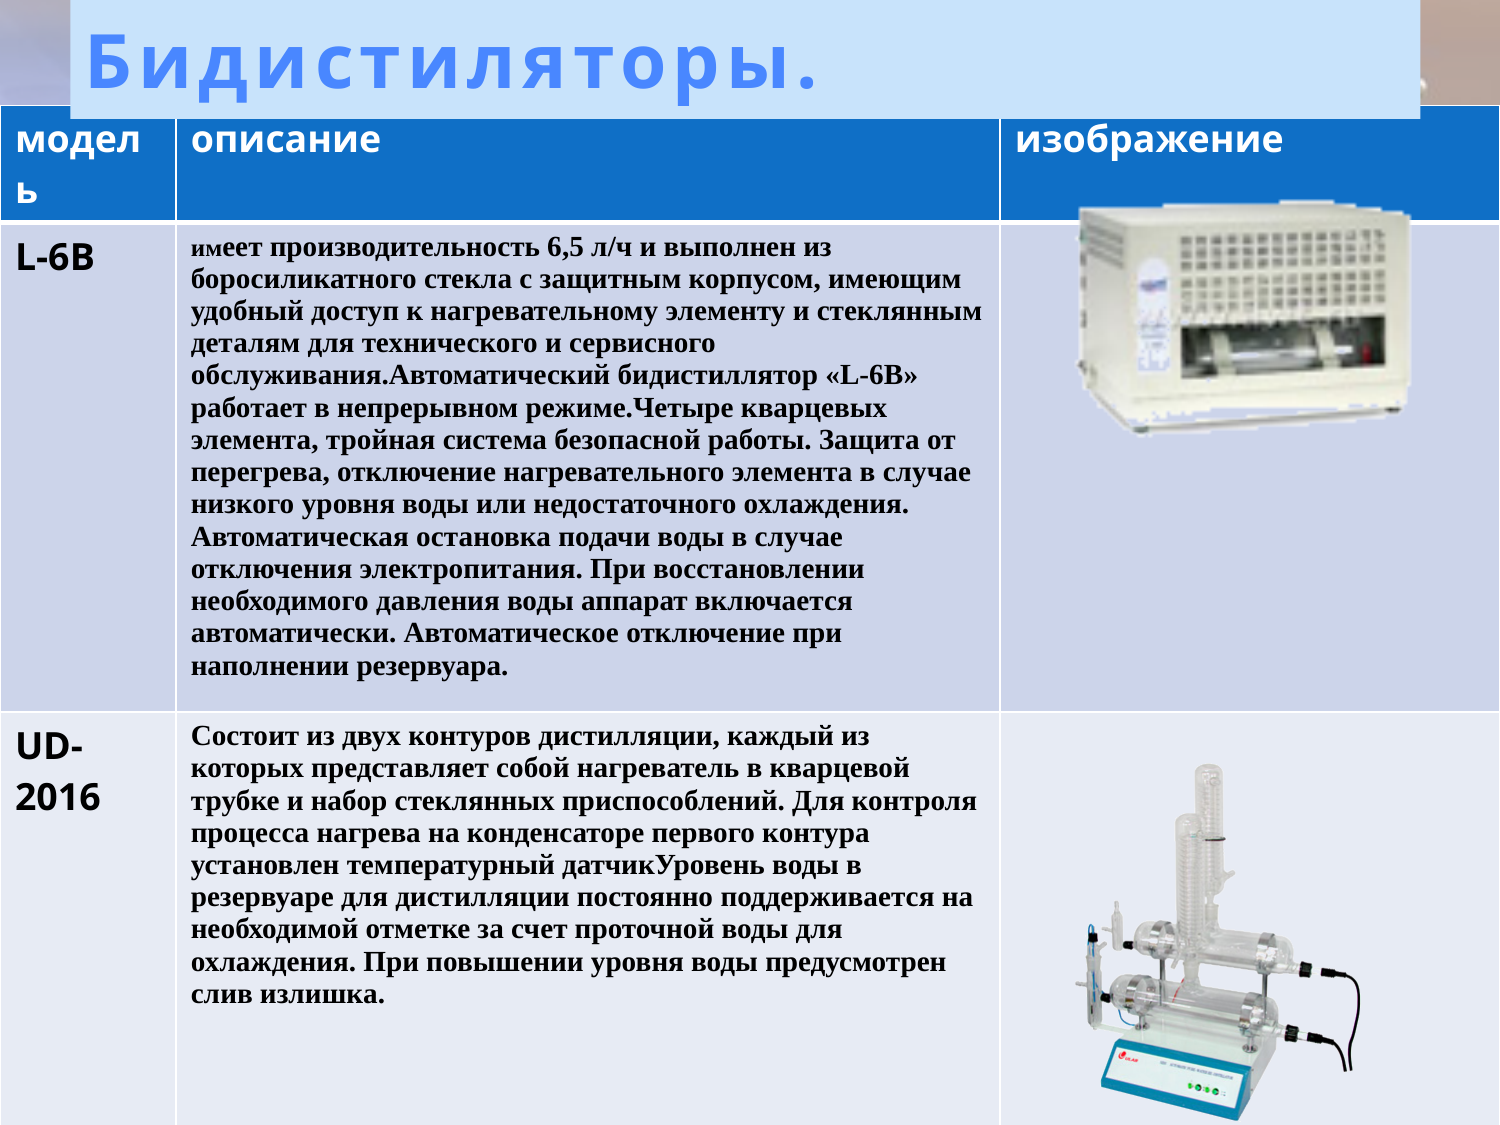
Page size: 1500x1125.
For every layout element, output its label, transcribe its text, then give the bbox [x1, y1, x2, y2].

title Бидистиляторы. [70, 0, 1421, 119]
table_header модель [1, 106, 175, 220]
table_header описание [177, 119, 999, 220]
picture [1066, 187, 1430, 551]
table_cell L-6B [1, 225, 175, 711]
table_cell имеет производительность 6,5 л/ч и выполнен из боросиликатного стекла с защитным корпусом, имеющим удобный доступ к нагревательному элементу и стеклянным деталям для технического и сервисного обслуживания.Автоматический бидистиллятор «L-6В» работает в непрерывном режиме.Четыре кварцевых элемента, тройная система безопасной работы. Защита от перегрева, отключение нагревательного элемента в случае низкого уровня воды или недостаточного охлаждения. Автоматическая остановка подачи воды в случае отключения электропитания. При восстановлении необходимого давления воды аппарат включается автоматически. Автоматическое отключение при наполнении резервуара. [177, 225, 999, 711]
table_cell [1001, 225, 1499, 711]
table_cell UD-2016 [1, 713, 175, 1125]
table_cell [1001, 713, 1499, 1125]
table_cell Состоит из двух контуров дистилляции, каждый из которых представляет собой нагреватель в кварцевой трубке и набор стеклянных приспособлений. Для контроля процесса нагрева на конденсаторе первого контура установлен температурный датчикУровень воды в резервуаре для дистилляции постоянно поддерживается на необходимой отметке за счет проточной воды для охлаждения. При повышении уровня воды предусмотрен слив излишка. [177, 713, 999, 1125]
table_header изображение [1001, 106, 1499, 220]
picture [1066, 761, 1367, 1125]
